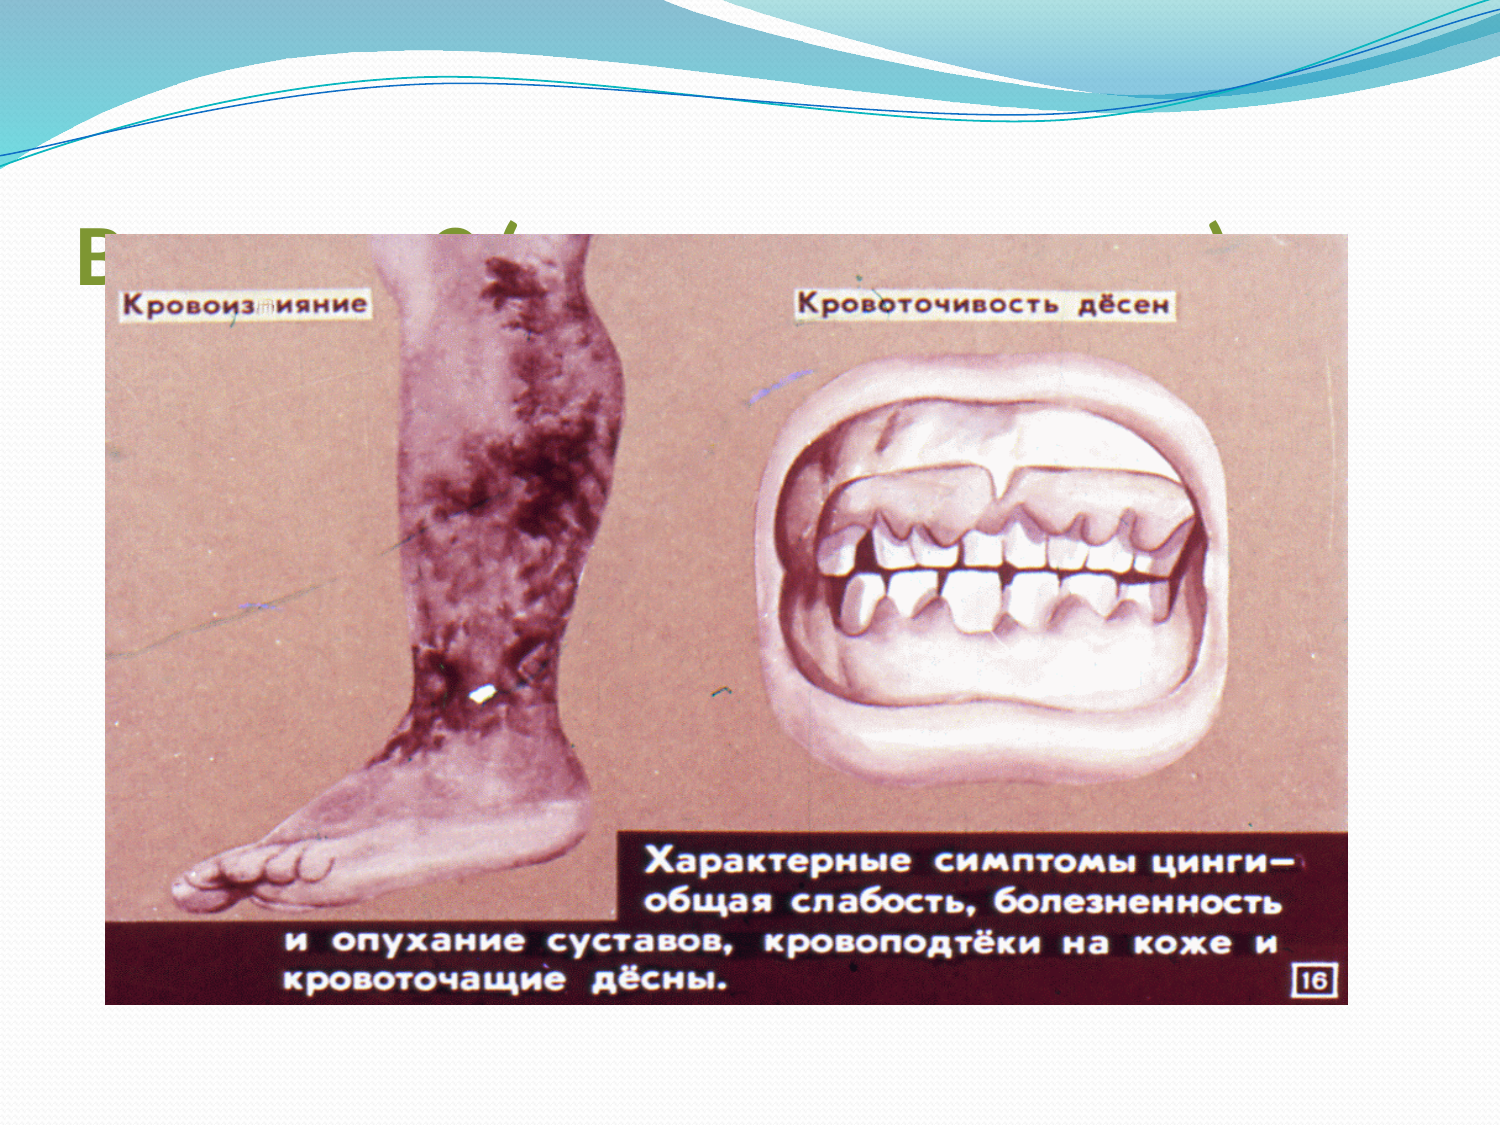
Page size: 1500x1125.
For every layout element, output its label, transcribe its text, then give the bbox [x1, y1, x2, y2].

title Витамин С (аскорбиновая кислота) [75, 115, 1425, 303]
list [105, 234, 1348, 1006]
